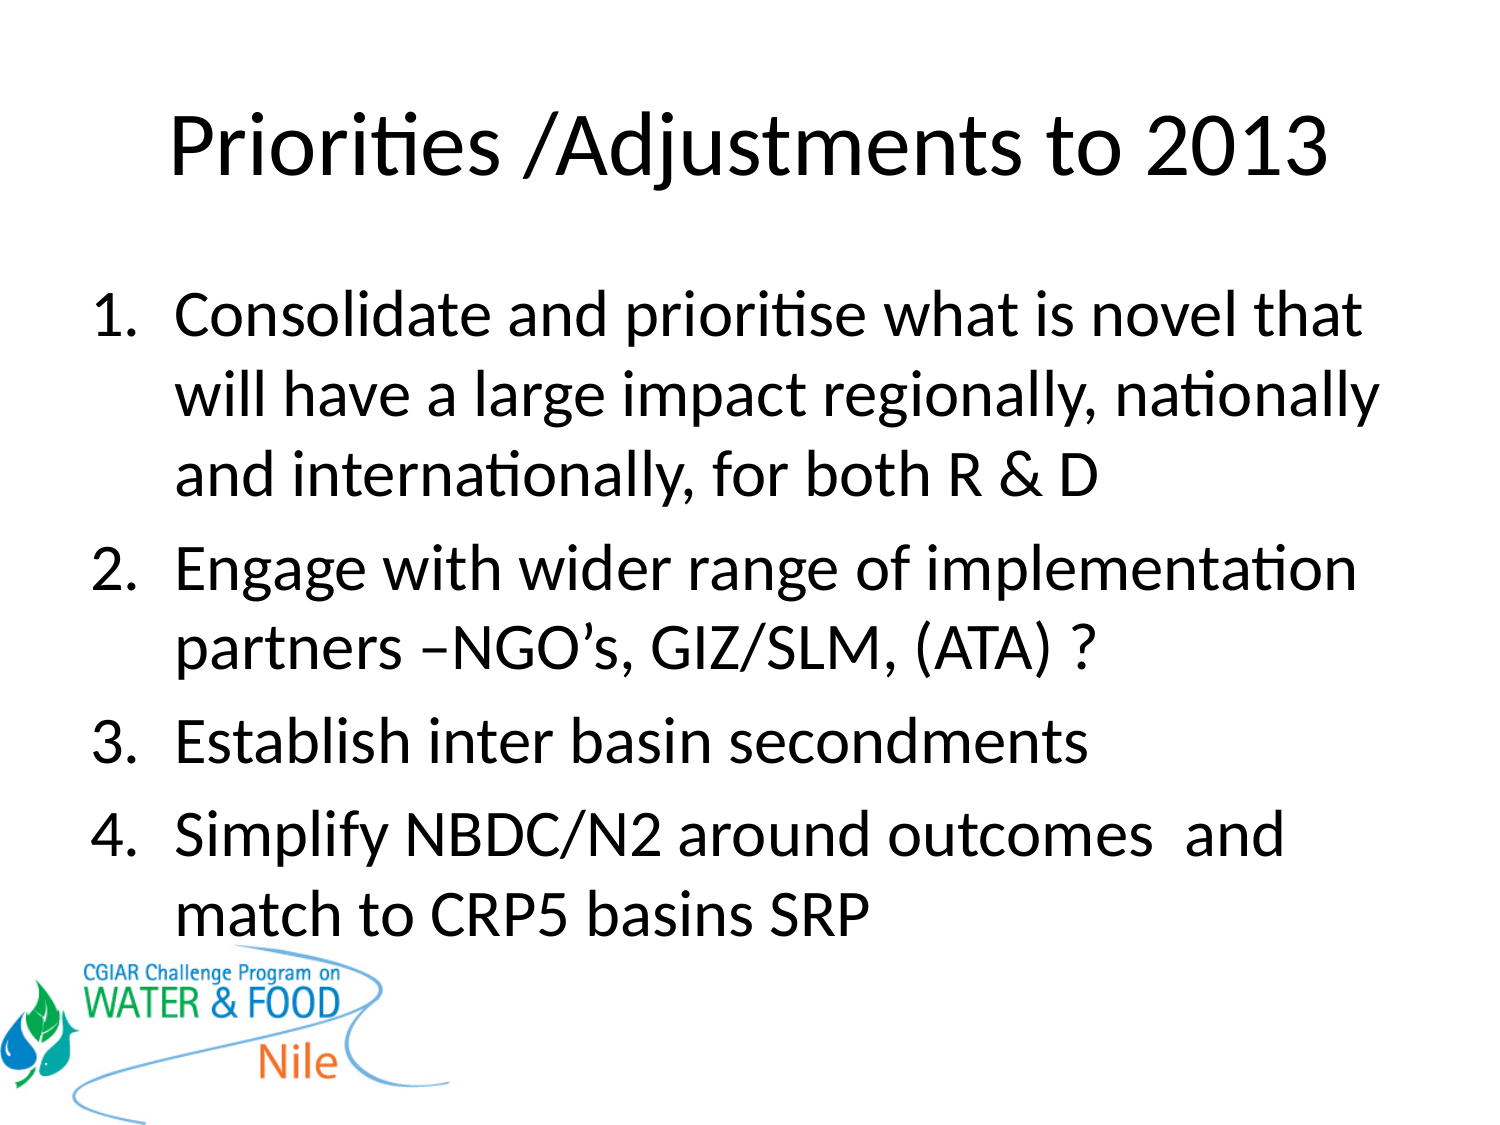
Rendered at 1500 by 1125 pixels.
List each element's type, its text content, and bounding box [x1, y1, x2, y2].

list Consolidate and prioritise what is novel that will have a large impact regionally, nationally and internationally, for both R & D Engage with wider range of implementation partners –NGO’s, GIZ/SLM, (ATA) ? Establish inter basin secondments Simplify NBDC/N2 around outcomes and match to CRP5 basins SRP [74, 262, 1426, 951]
picture [0, 944, 450, 1125]
title Priorities /Adjustments to 2013 [74, 44, 1426, 233]
